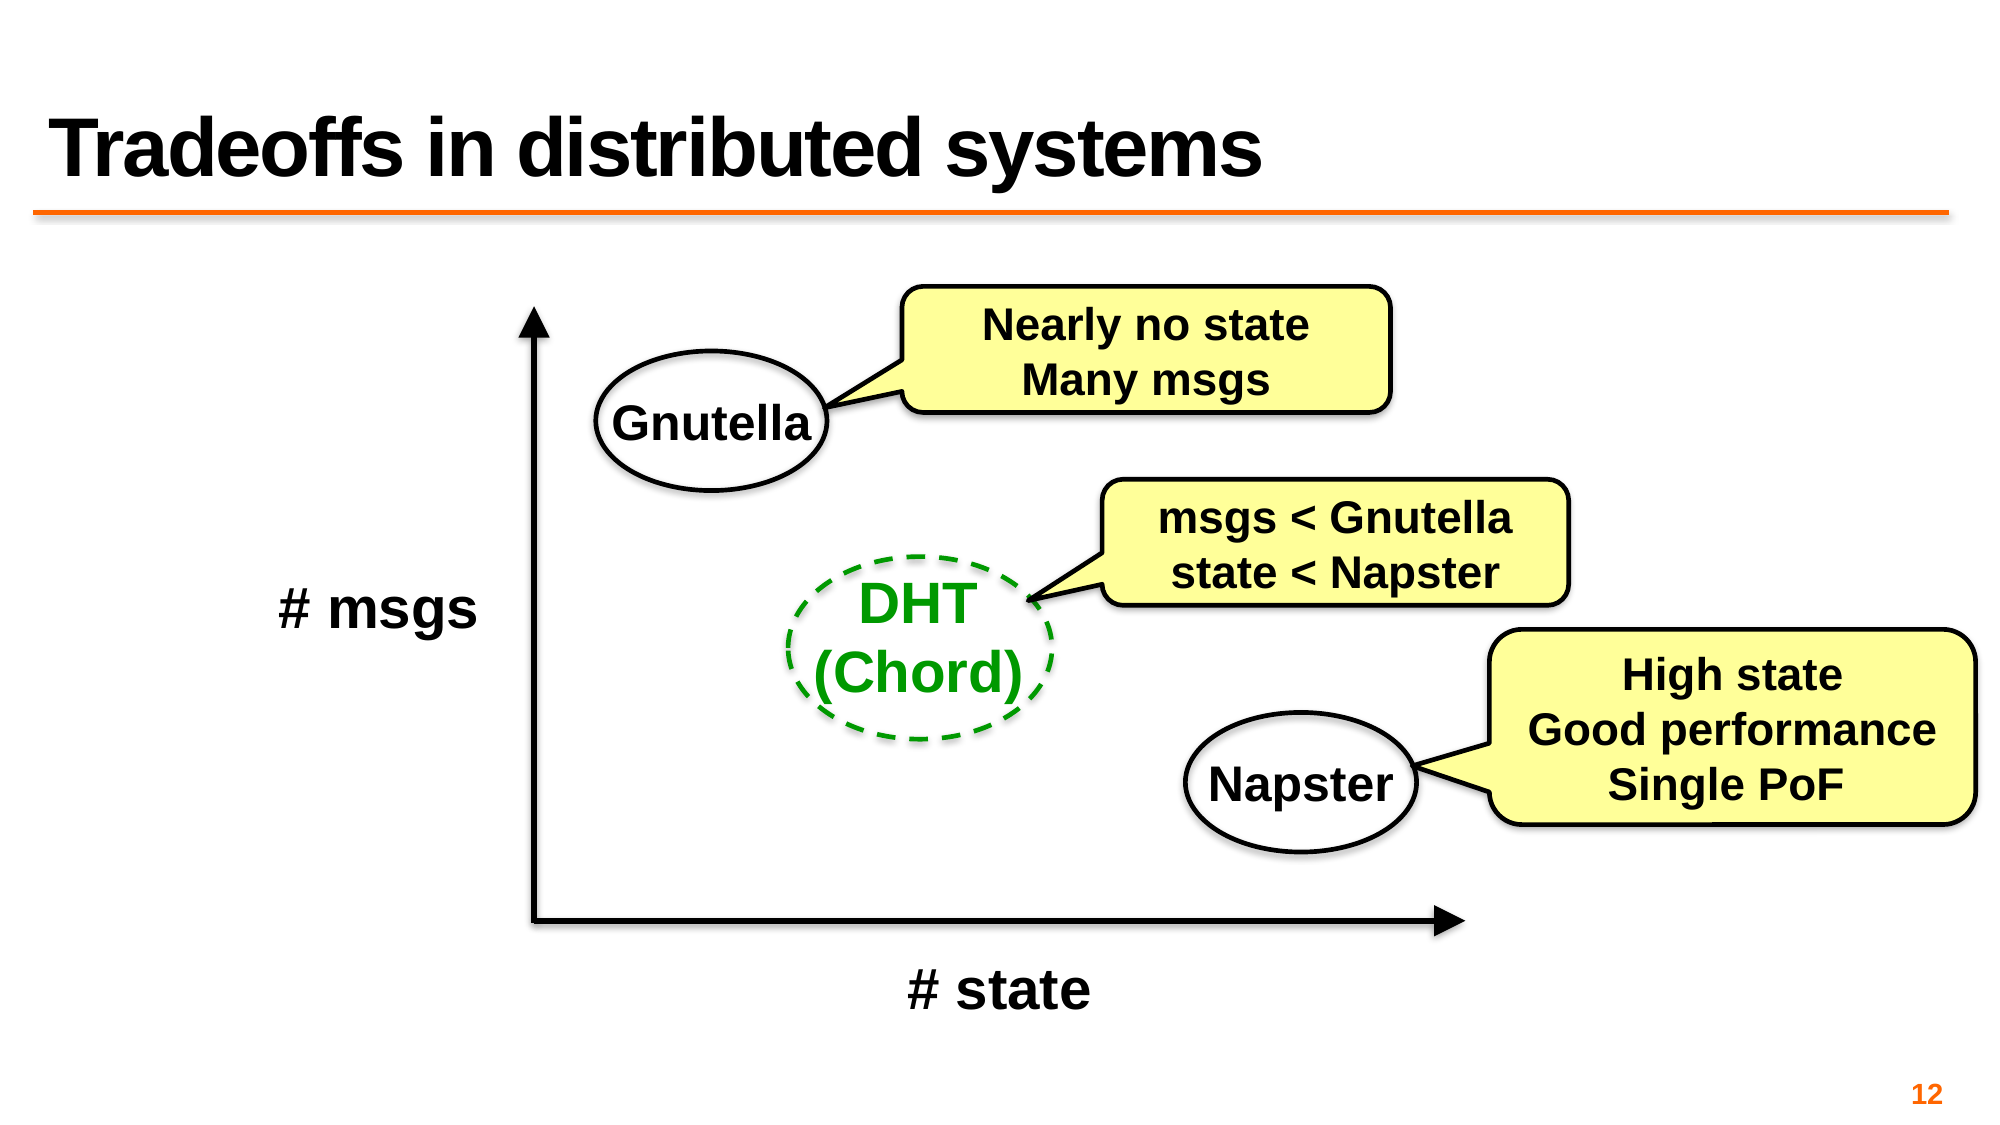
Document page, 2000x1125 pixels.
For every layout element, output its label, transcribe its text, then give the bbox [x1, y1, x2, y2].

text_box msgs < Gnutella state < Napster [1471, 478, 1570, 607]
text_box Nearly no state Many msgs [901, 285, 1391, 304]
title Tradeoffs in distributed systems [33, 24, 1950, 201]
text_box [595, 350, 828, 491]
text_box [1185, 712, 1417, 853]
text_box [787, 556, 1053, 740]
text_box High state Good performance Single PoF [1471, 628, 1977, 826]
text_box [533, 305, 1466, 924]
slide_number 12 [1482, 1074, 1950, 1110]
text_box # state [892, 943, 1108, 1029]
text_box # msgs [263, 562, 495, 648]
